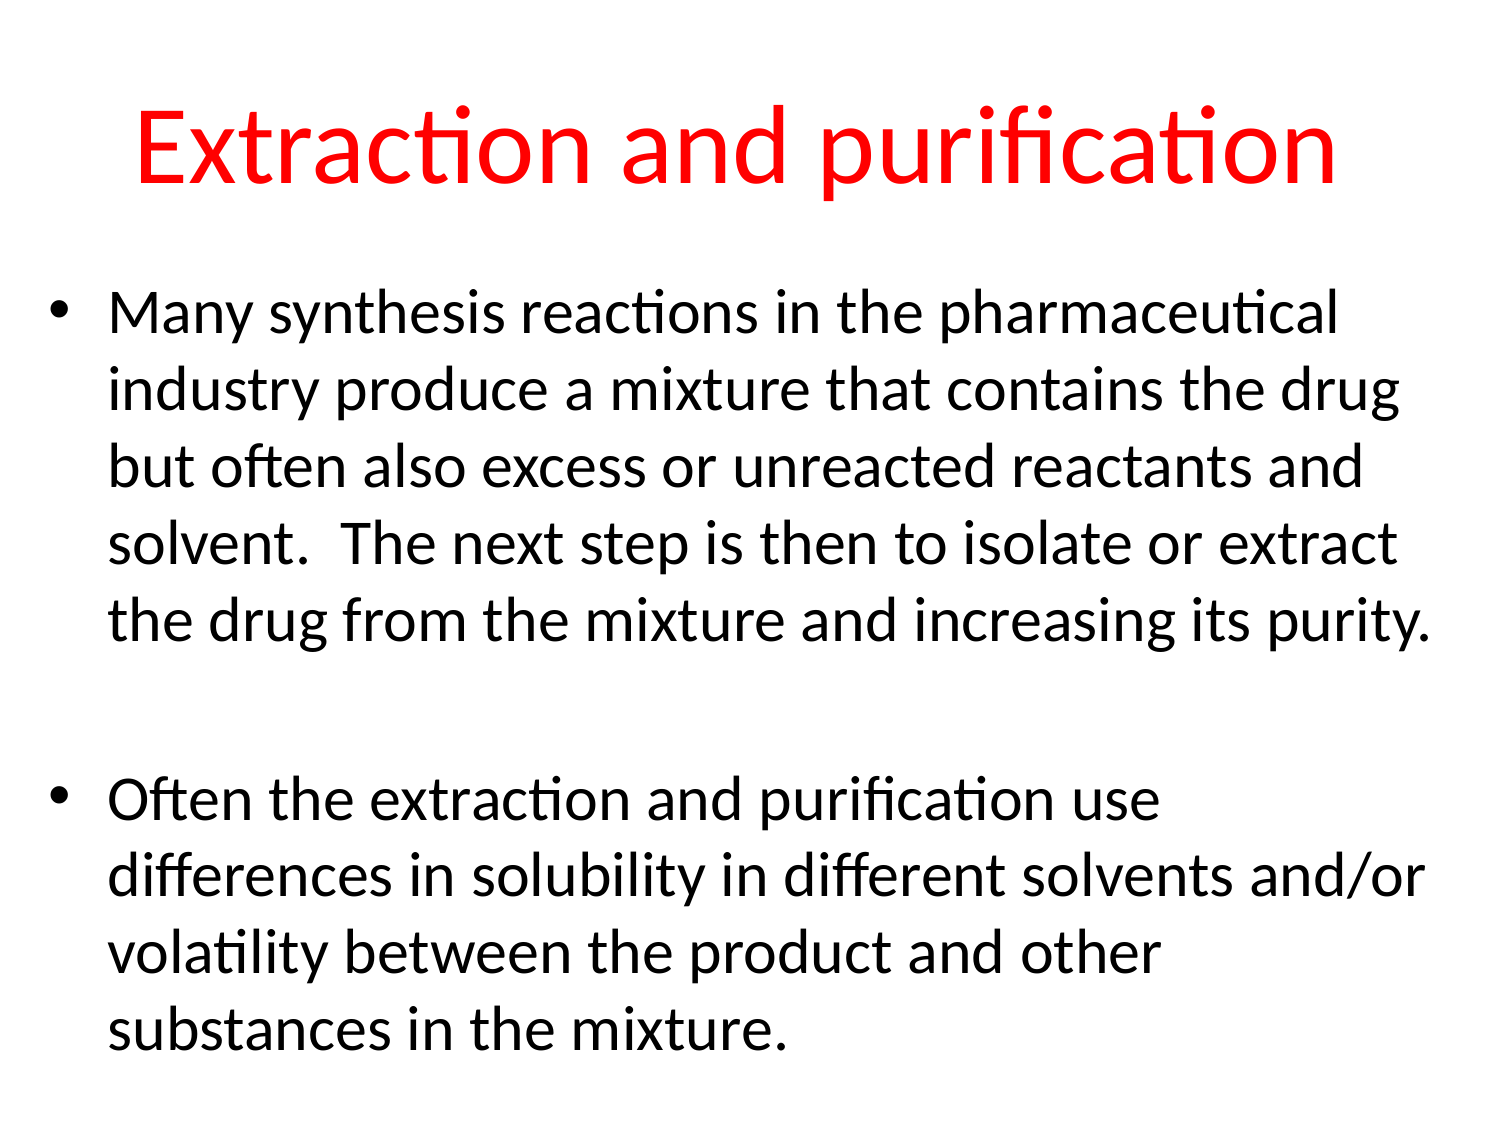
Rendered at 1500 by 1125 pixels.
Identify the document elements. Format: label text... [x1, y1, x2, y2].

list Many synthesis reactions in the pharmaceutical industry produce a mixture that contains the drug but often also excess or unreacted reactants and solvent. The next step is then to isolate or extract the drug from the mixture and increasing its purity. Often the extraction and purification use differences in solubility in different solvents and/or volatility between the product and other substances in the mixture. [33, 262, 1463, 1088]
title Extraction and purification [75, 45, 1425, 233]
